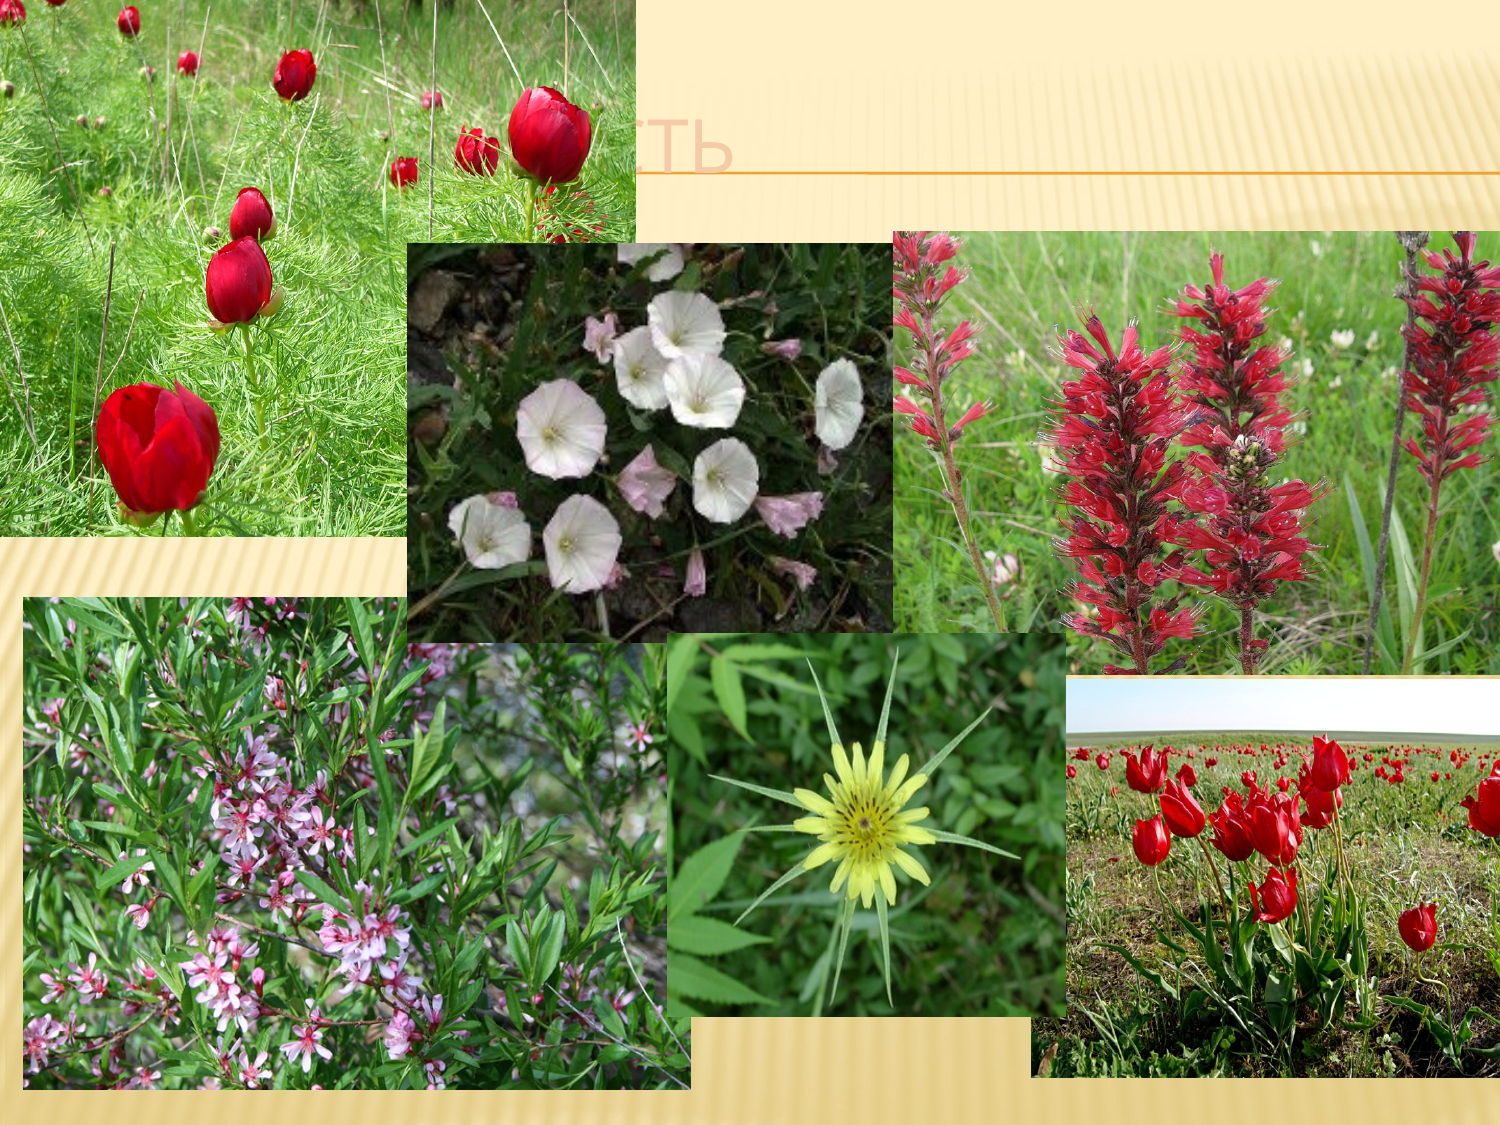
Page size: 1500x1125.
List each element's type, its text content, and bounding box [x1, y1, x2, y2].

picture [23, 597, 691, 1091]
picture [407, 231, 1500, 1079]
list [0, 0, 636, 537]
title Растительность [645, 75, 1475, 213]
